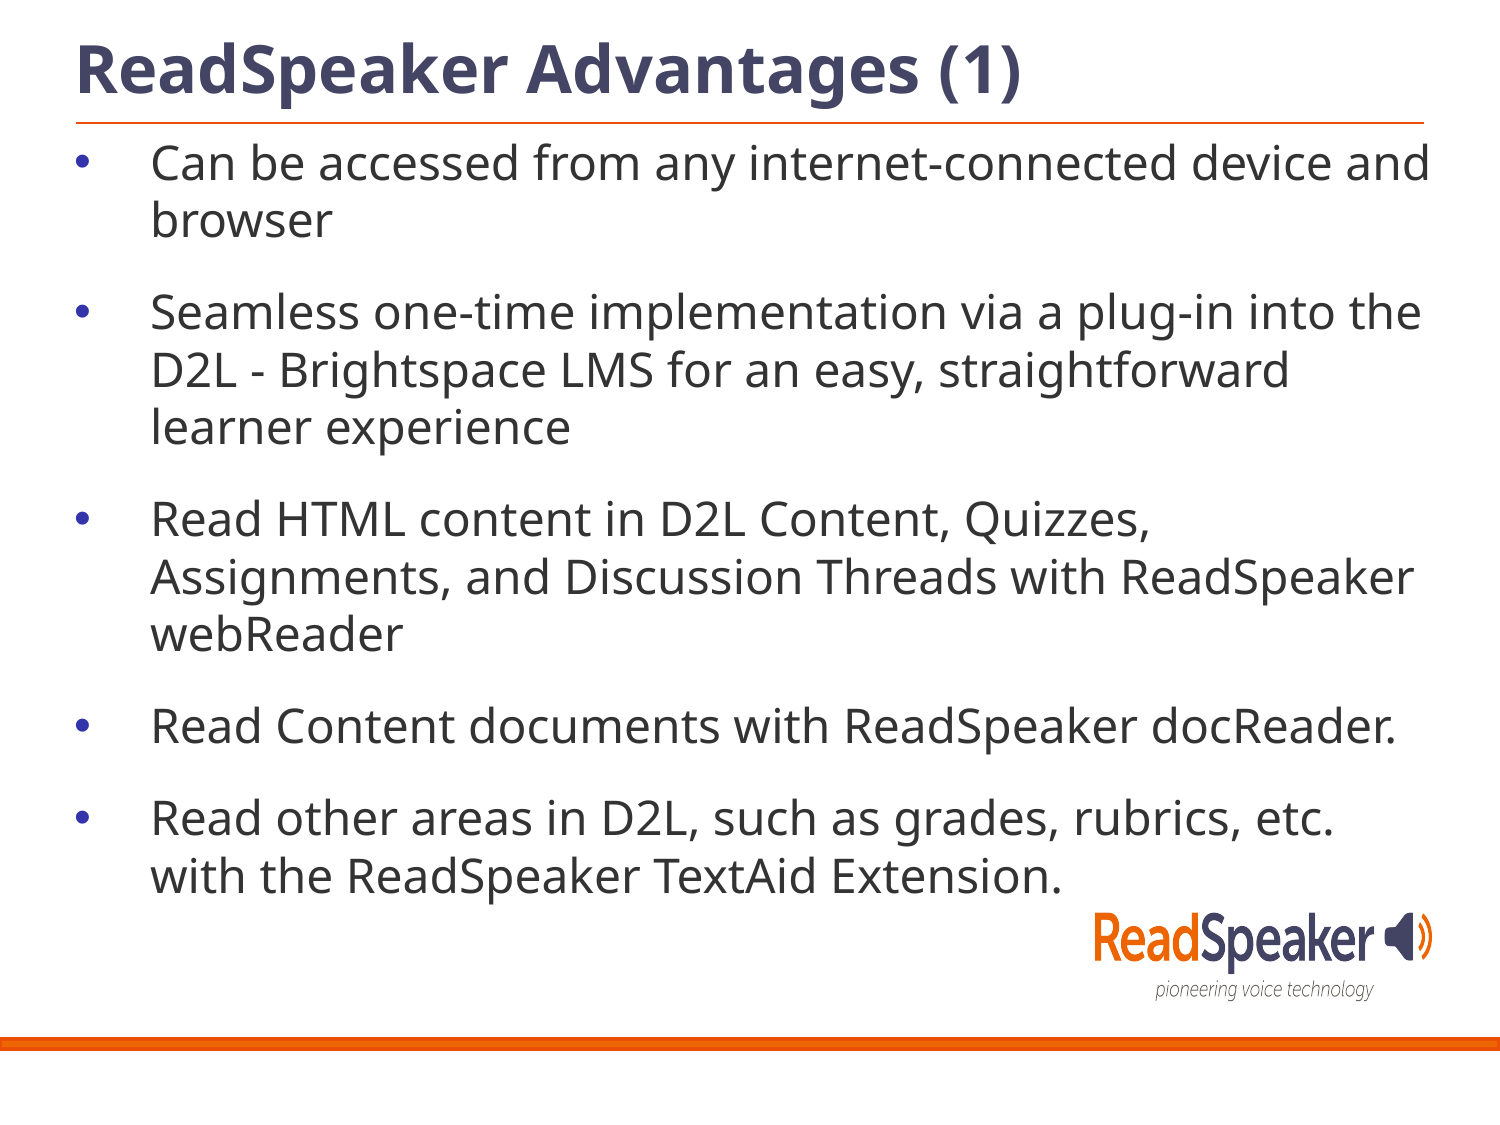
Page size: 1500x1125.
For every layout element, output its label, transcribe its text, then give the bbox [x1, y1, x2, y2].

title ReadSpeaker Advantages (1)(Slide 1) [74, 27, 1457, 122]
list Can be accessed from any internet-connected device and browser Seamless one-time implementation via a plug-in into the D2L - Brightspace LMS for an easy, straightforward learner experience Read HTML content in D2L Content, Quizzes, Assignments, and Discussion Threads with ReadSpeaker webReader Read Content documents with ReadSpeaker docReader. Read other areas in D2L, such as grades, rubrics, etc. with the ReadSpeaker TextAid Extension. [74, 132, 1438, 993]
picture [1068, 890, 1459, 1010]
